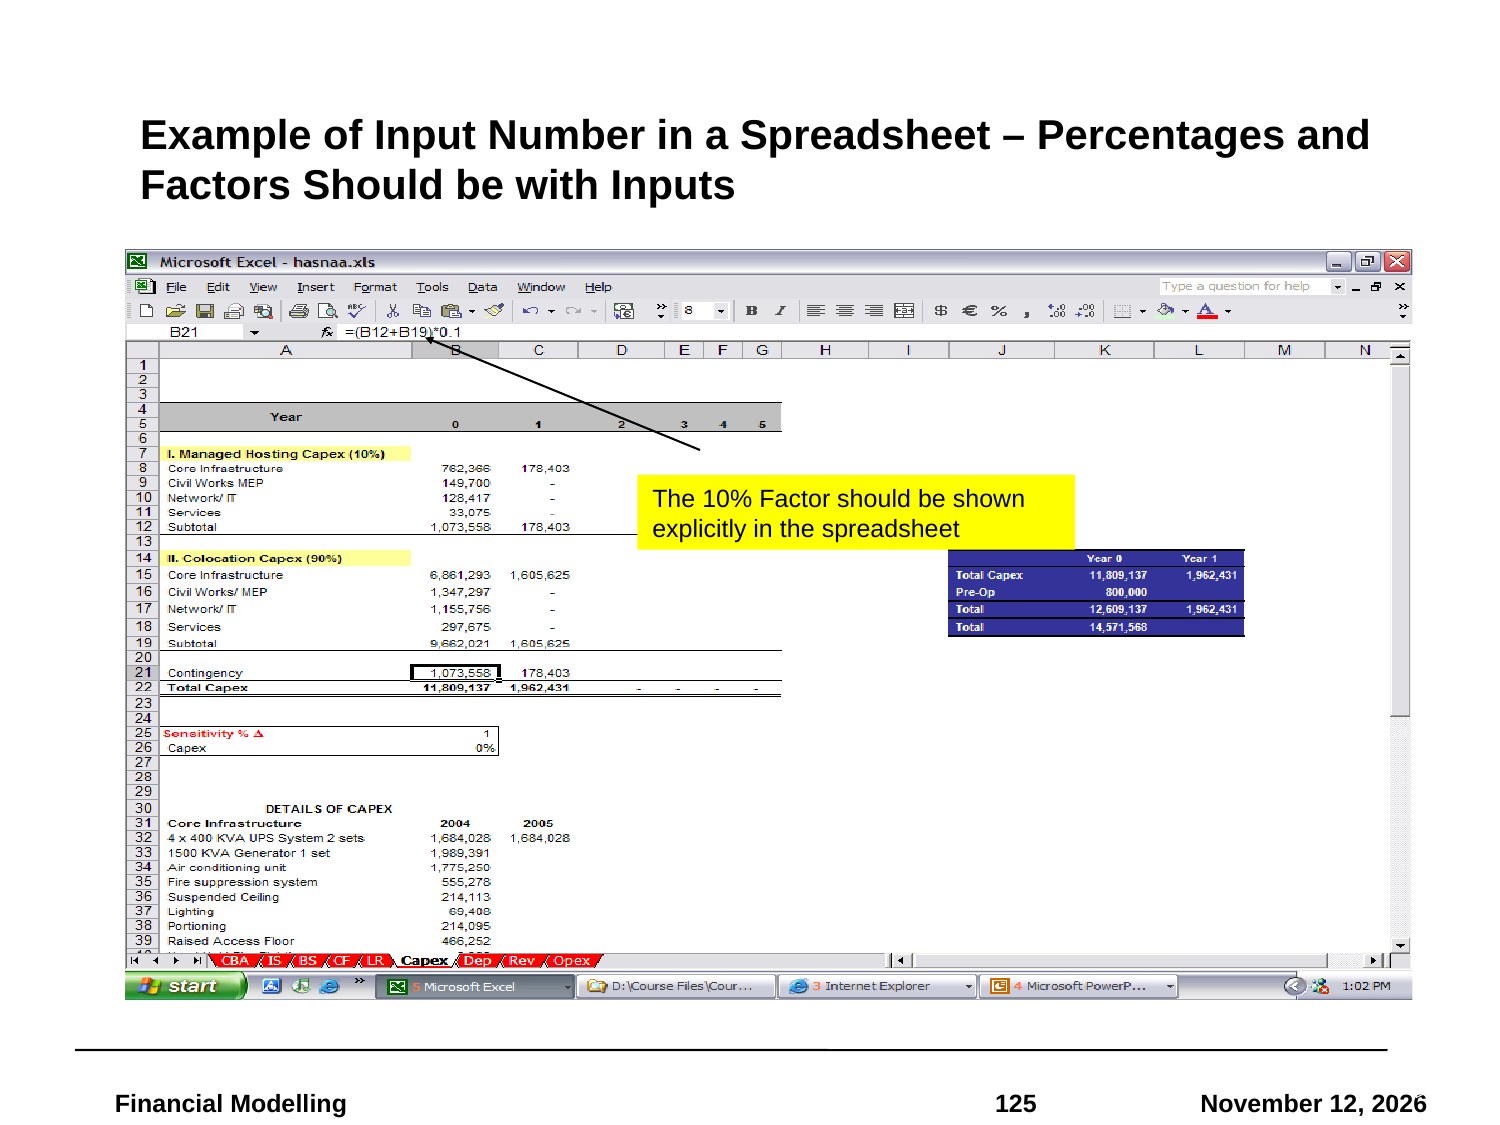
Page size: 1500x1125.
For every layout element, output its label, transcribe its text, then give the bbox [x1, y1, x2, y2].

title Example of Input Number in a Spreadsheet – Percentages and Factors Should be with Inputs [124, 99, 1413, 226]
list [124, 249, 1413, 1001]
